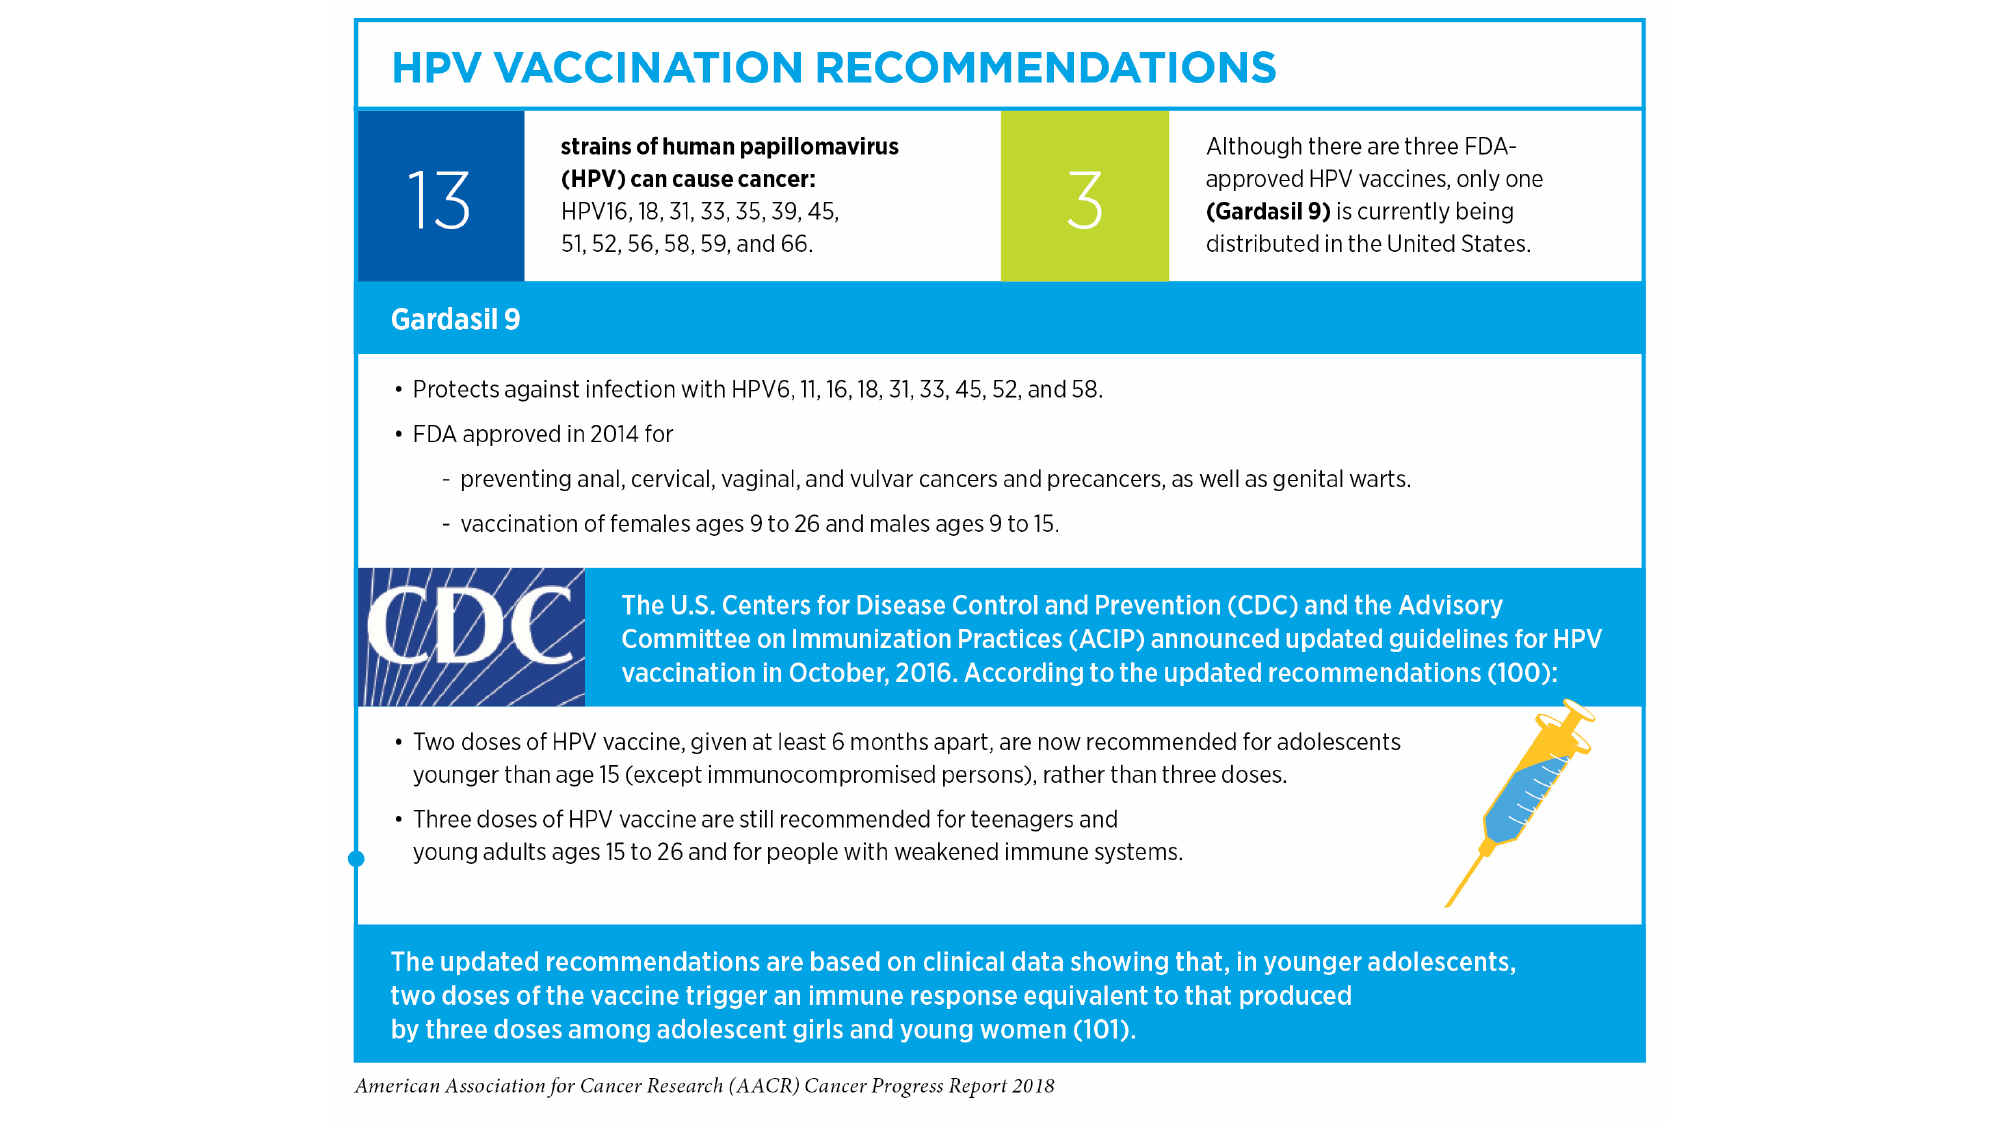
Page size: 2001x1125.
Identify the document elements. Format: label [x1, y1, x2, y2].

picture [331, 0, 1666, 1125]
